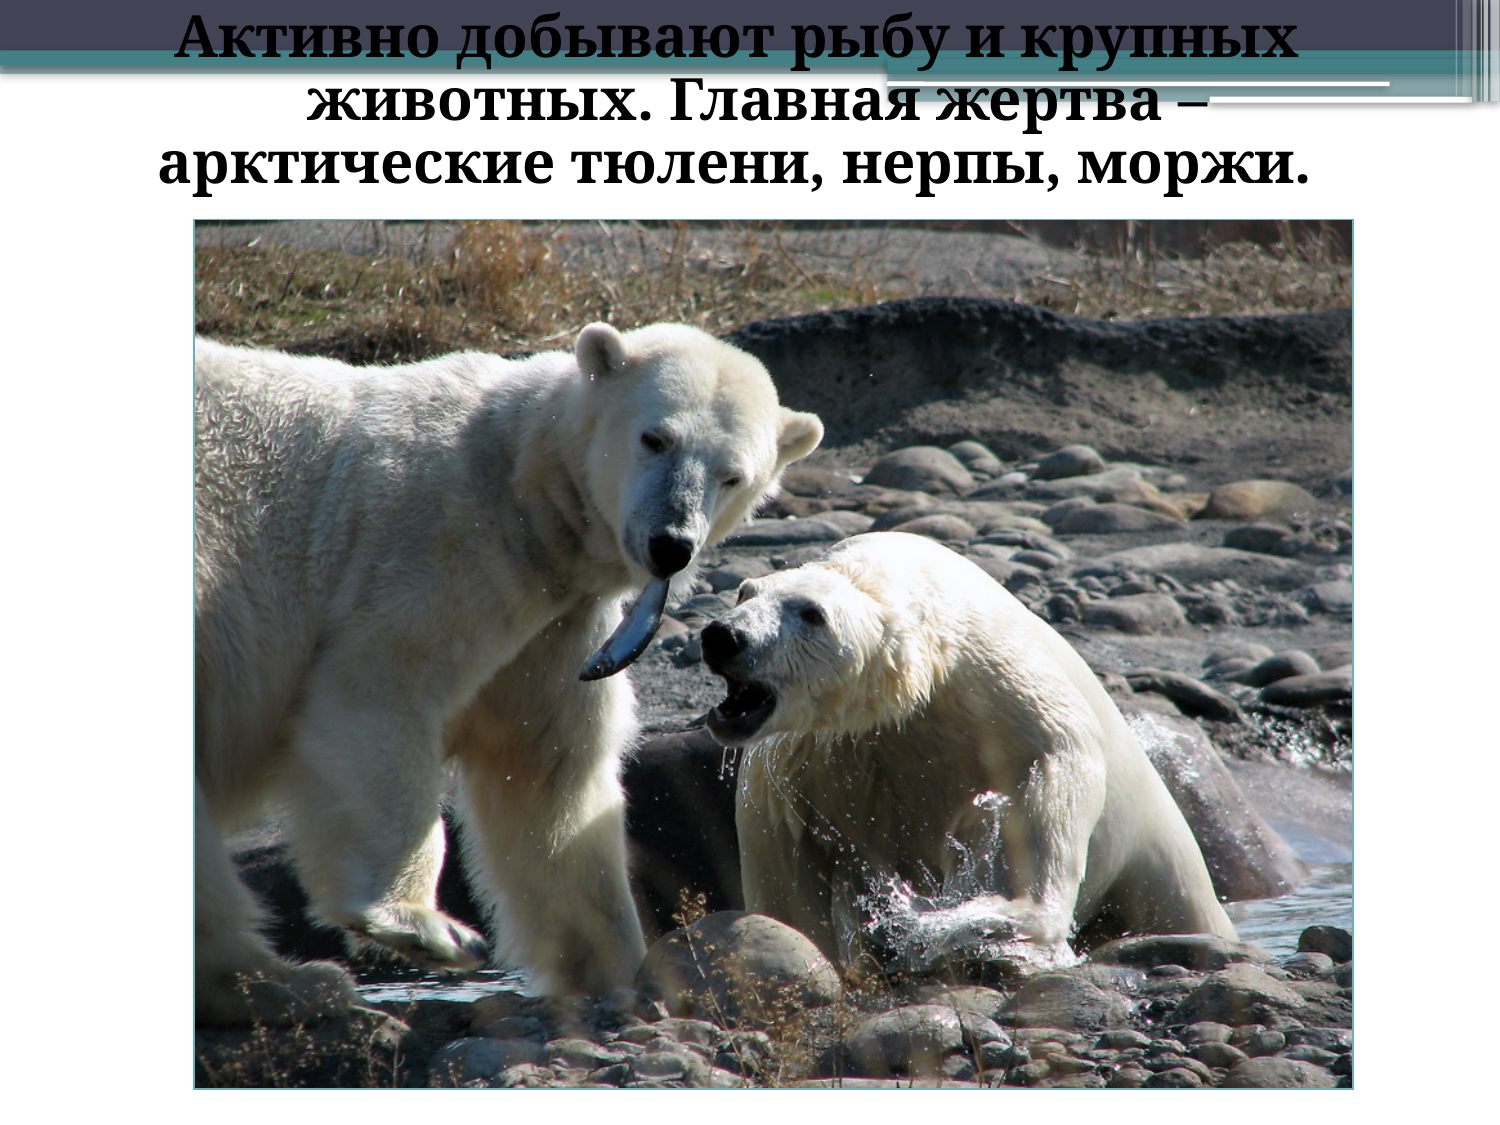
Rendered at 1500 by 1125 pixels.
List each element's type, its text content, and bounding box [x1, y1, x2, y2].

list Активно добывают рыбу и крупных животных. Главная жертва – арктические тюлени, нерпы, моржи. [53, 0, 1404, 213]
picture [194, 219, 1353, 1089]
